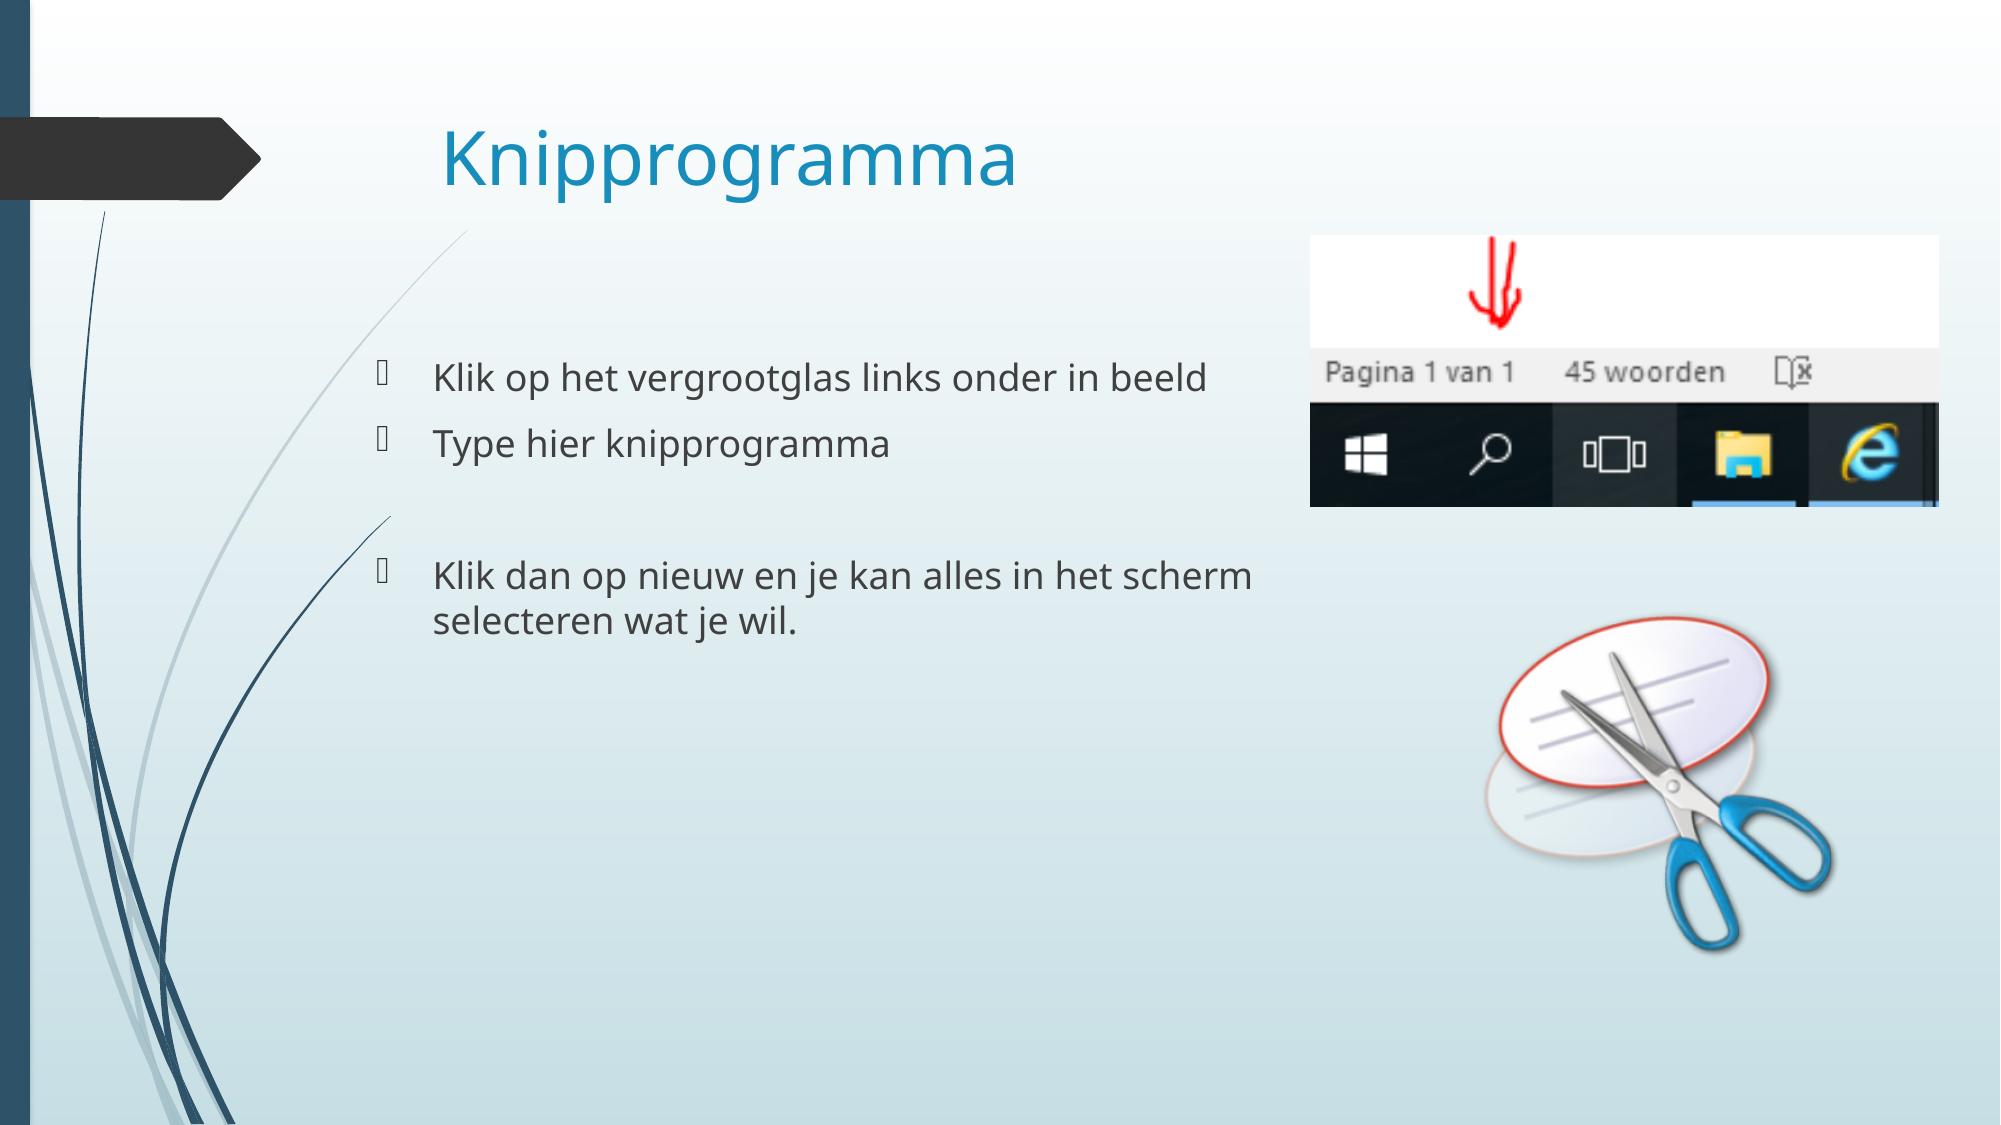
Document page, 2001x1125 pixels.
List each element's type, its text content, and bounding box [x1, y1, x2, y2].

title Knipprogramma [425, 102, 1888, 313]
picture [1433, 603, 1888, 967]
picture [1310, 235, 1939, 508]
list Klik op het vergrootglas links onder in beeld Type hier knipprogramma Klik dan op nieuw en je kan alles in het scherm selecteren wat je wil. [361, 346, 1824, 967]
